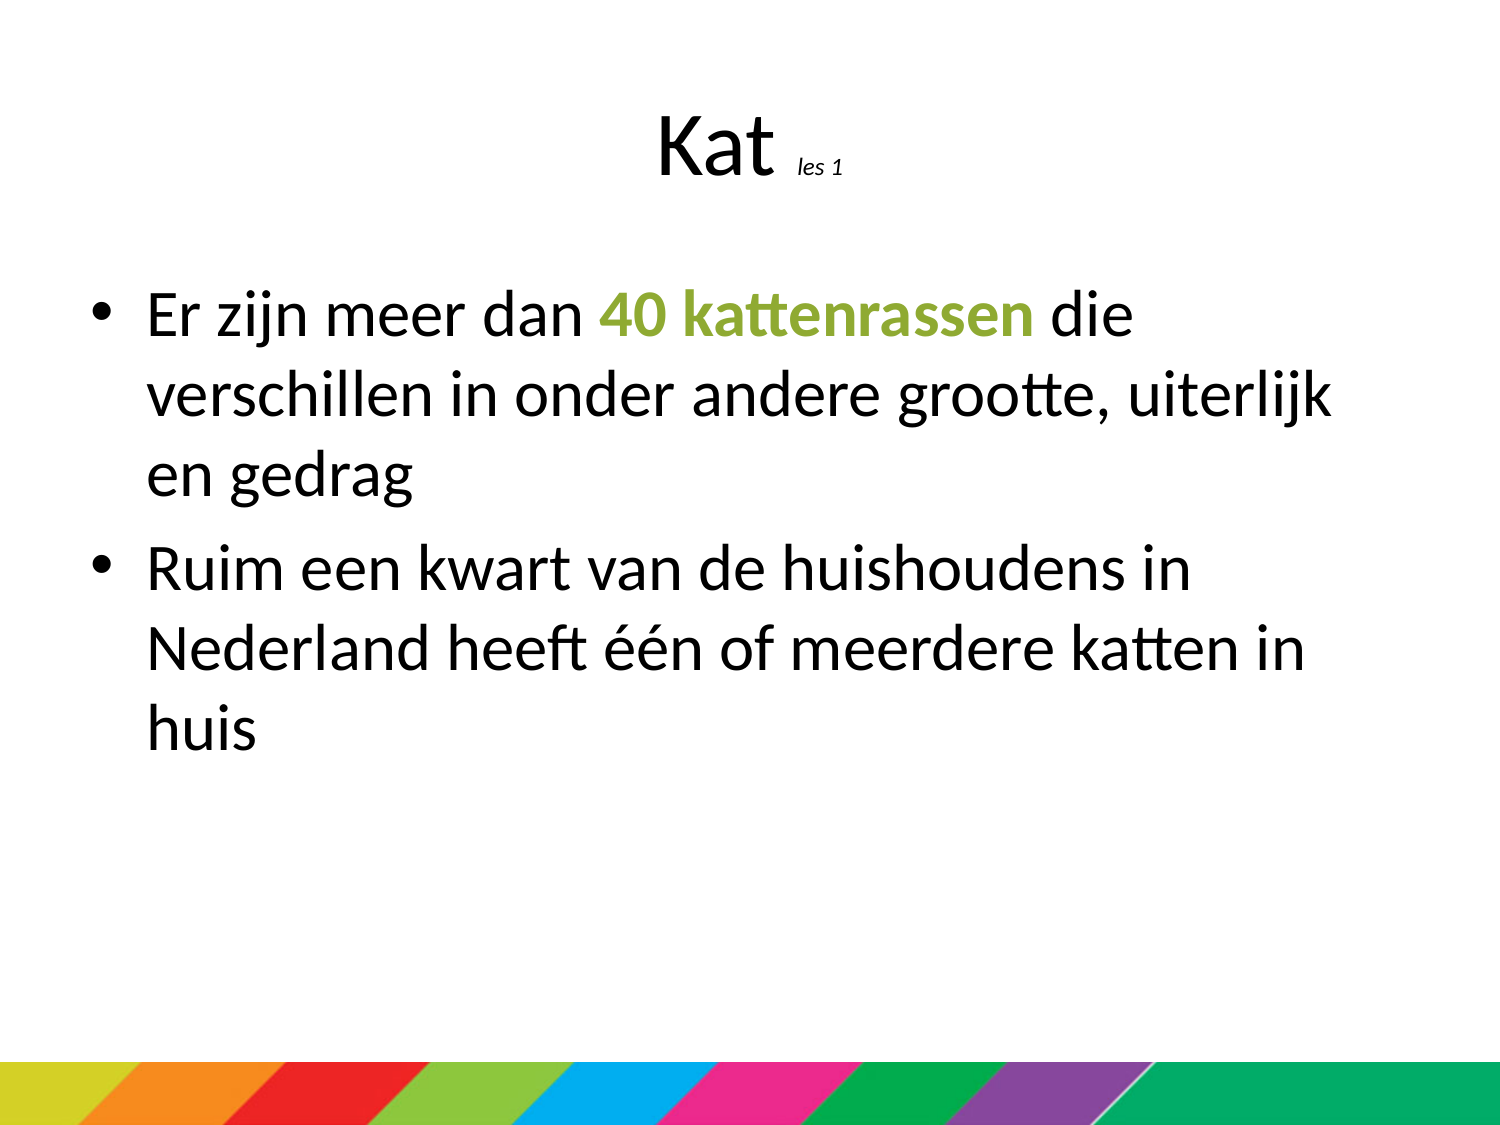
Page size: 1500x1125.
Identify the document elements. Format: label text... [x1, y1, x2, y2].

list Er zijn meer dan 40 kattenrassen die verschillen in onder andere grootte, uiterlijk en gedrag Ruim een kwart van de huishoudens in Nederland heeft één of meerdere katten in huis [75, 262, 1425, 1005]
picture [0, 1062, 574, 1125]
picture [656, 1062, 1500, 1125]
title Kat les 1 [75, 45, 1425, 233]
